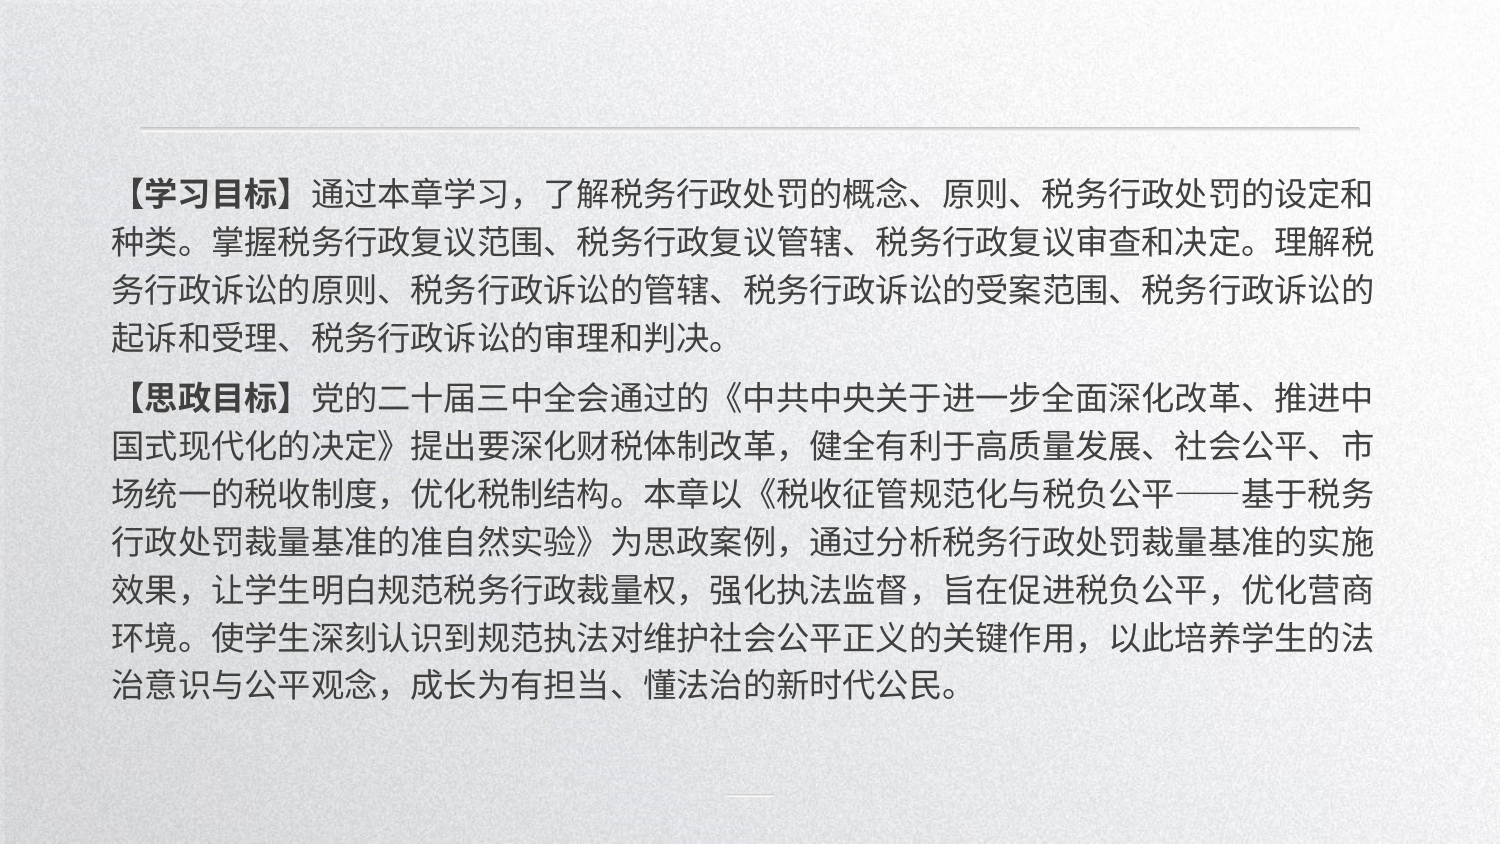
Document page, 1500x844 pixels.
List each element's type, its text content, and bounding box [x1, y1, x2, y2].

picture [0, 0, 1500, 844]
text_box 【学习目标】通过本章学习，了解税务行政处罚的概念、原则、税务行政处罚的设定和种类。掌握税务行政复议范围、税务行政复议管辖、税务行政复议审查和决定。理解税务行政诉讼的原则、税务行政诉讼的管辖、税务行政诉讼的受案范围、税务行政诉讼的起诉和受理、税务行政诉讼的审理和判决。 【思政目标】党的二十届三中全会通过的《中共中央关于进一步全面深化改革、推进中国式现代化的决定》提出要深化财税体制改革，健全有利于高质量发展、社会公平、市场统一的税收制度，优化税制结构。本章以《税收征管规范化与税负公平——基于税务行政处罚裁量基准的准自然实验》为思政案例，通过分析税务行政处罚裁量基准的实施效果，让学生明白规范税务行政裁量权，强化执法监督，旨在促进税负公平，优化营商环境。使学生深刻认识到规范执法对维护社会公平正义的关键作用，以此培养学生的法治意识与公平观念，成长为有担当、懂法治的新时代公民。 [100, 159, 1400, 710]
